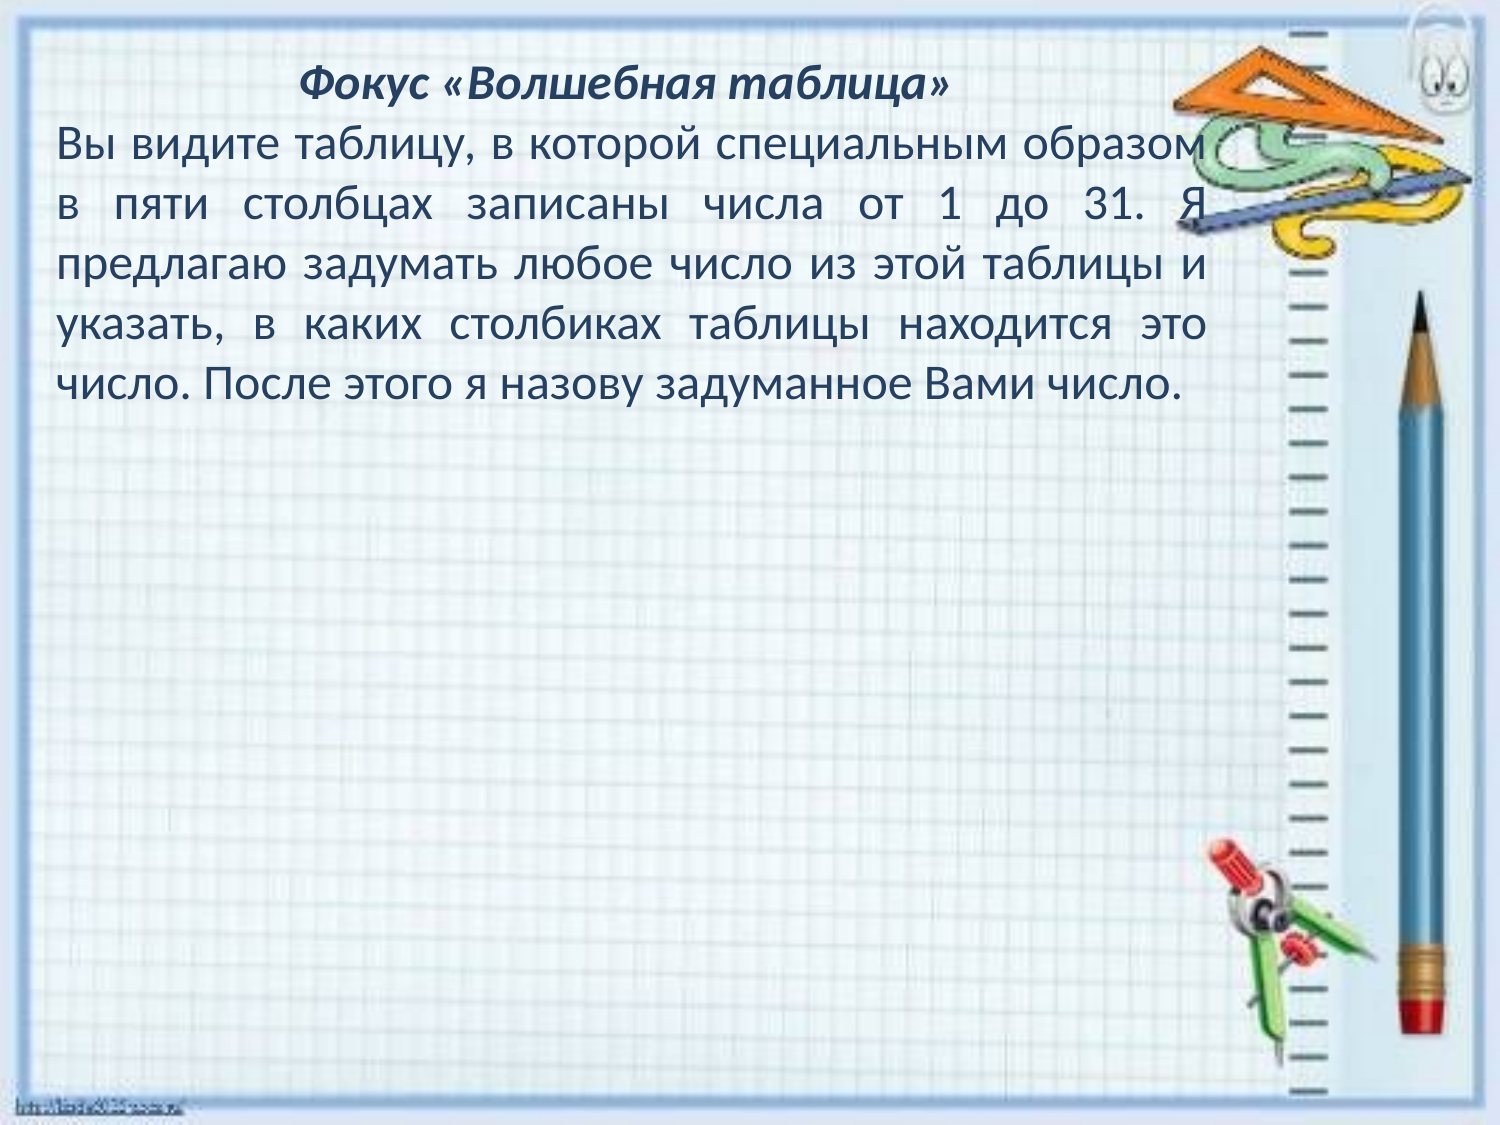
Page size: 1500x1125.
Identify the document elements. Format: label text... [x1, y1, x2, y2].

picture [0, 0, 1500, 1125]
text_box Фокус «Волшебная таблица» Вы видите таблицу, в которой специальным образом в пяти столбцах записаны числа от 1 до 31. Я предлагаю задумать любое число из этой таблицы и указать, в каких столбиках таблицы находится это число. После этого я назову задуманное Вами число. [41, 42, 1223, 418]
